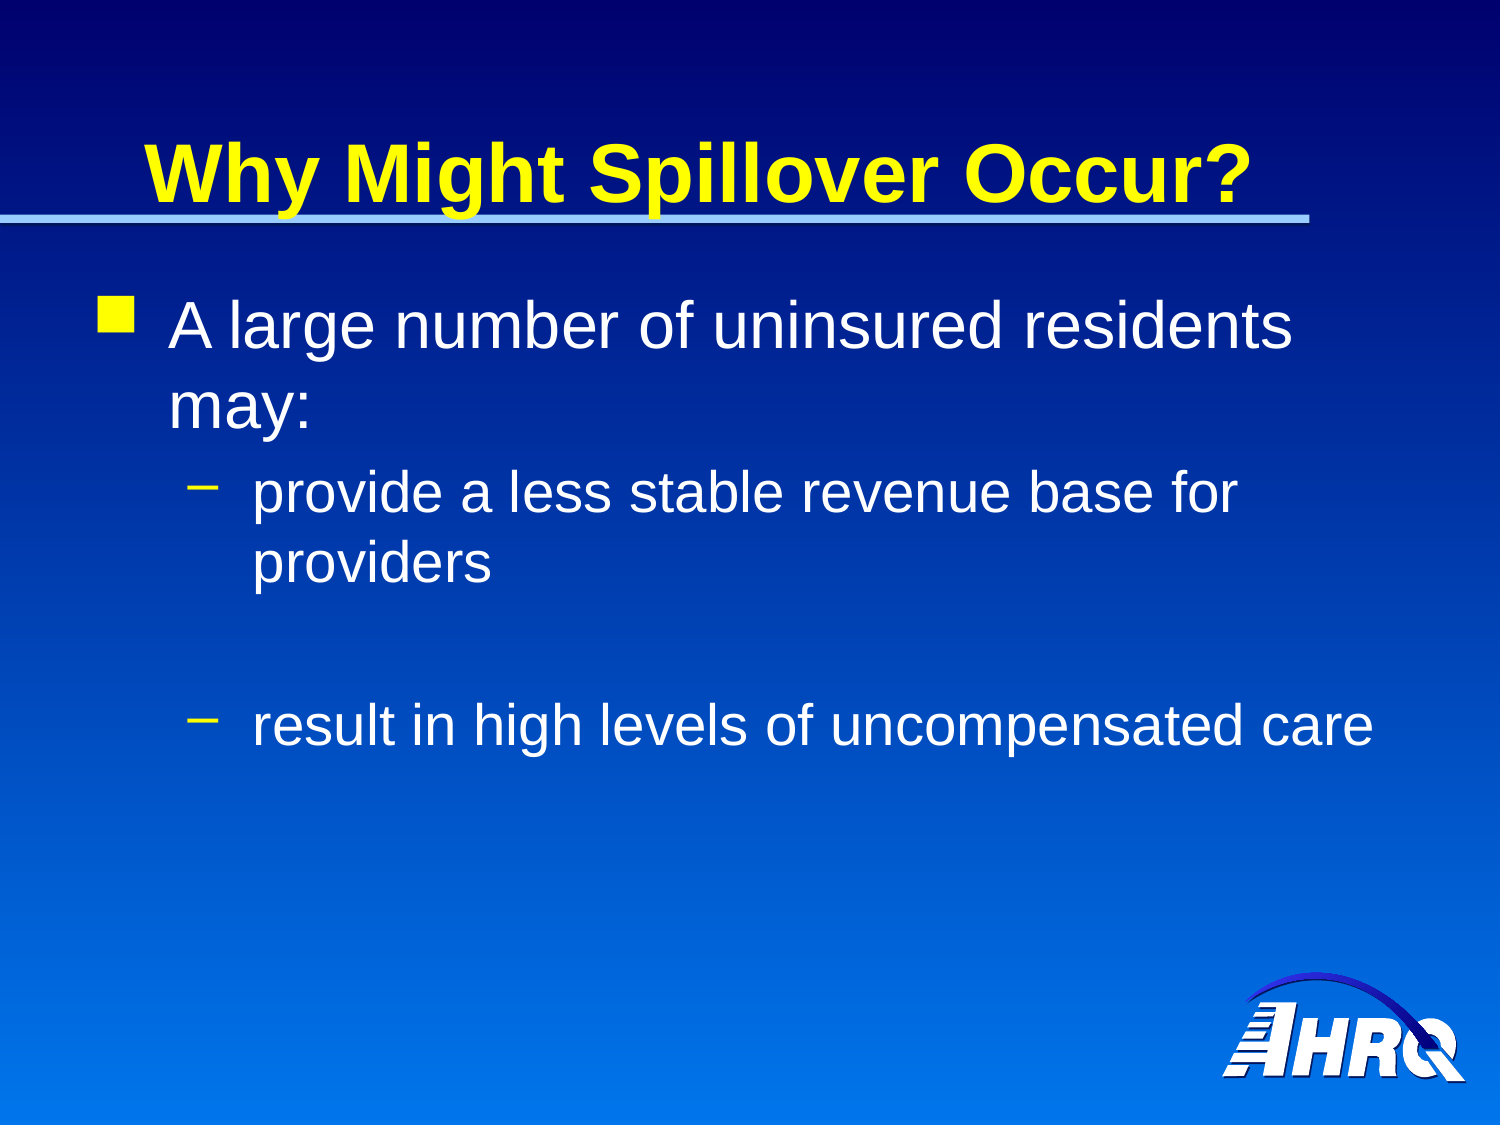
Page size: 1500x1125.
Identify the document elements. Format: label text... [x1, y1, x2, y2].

list A large number of uninsured residents may: provide a less stable revenue base for providers result in high levels of uncompensated care [77, 274, 1423, 951]
title Why Might Spillover Occur? [66, 46, 1334, 229]
